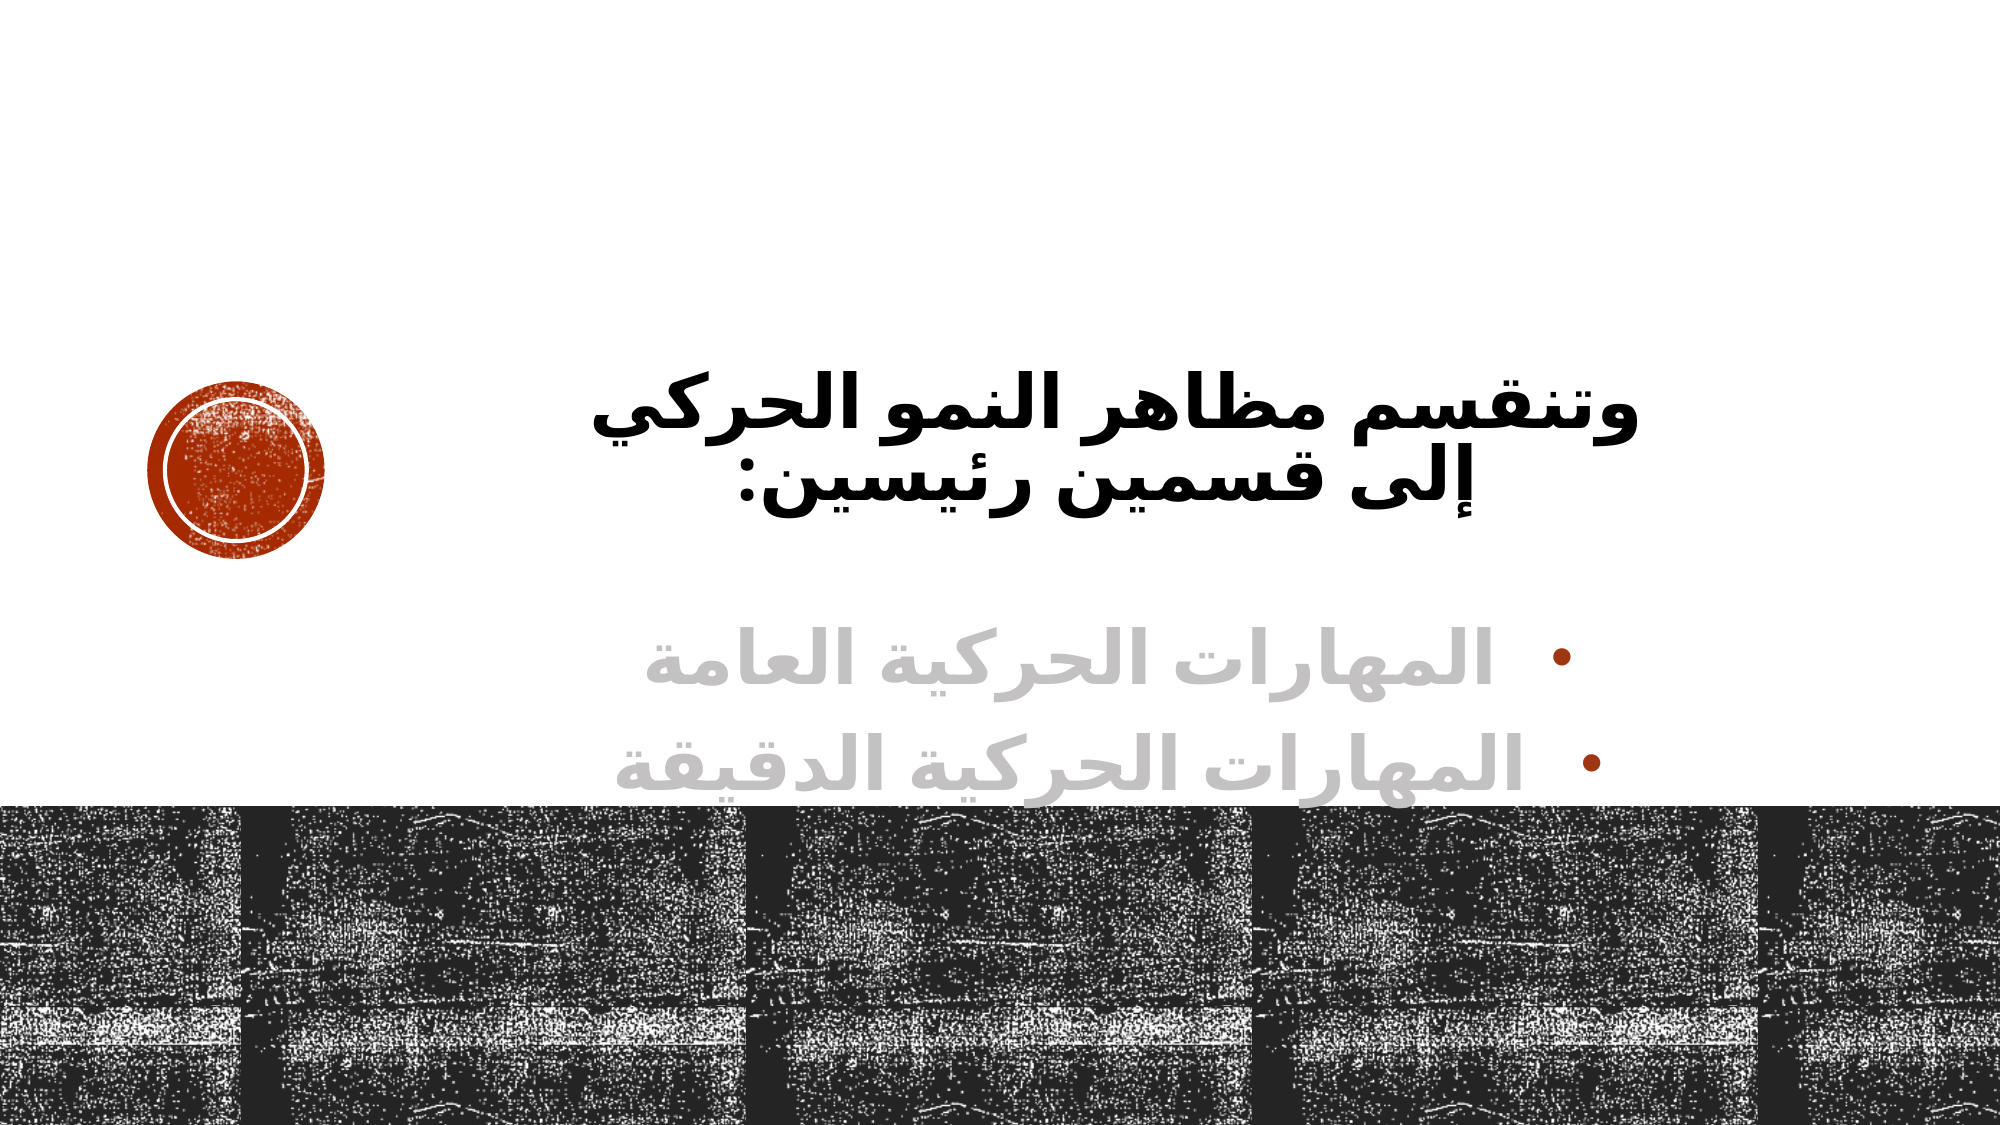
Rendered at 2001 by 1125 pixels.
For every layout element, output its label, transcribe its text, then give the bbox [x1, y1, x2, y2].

list المهارات الحركية العامة ​ المهارات الحركية الدقيقة ​ [355, 612, 1841, 999]
title وتنقسم مظاهر النمو الحركي إلى قسمين رئيسين​: [355, 329, 1878, 647]
